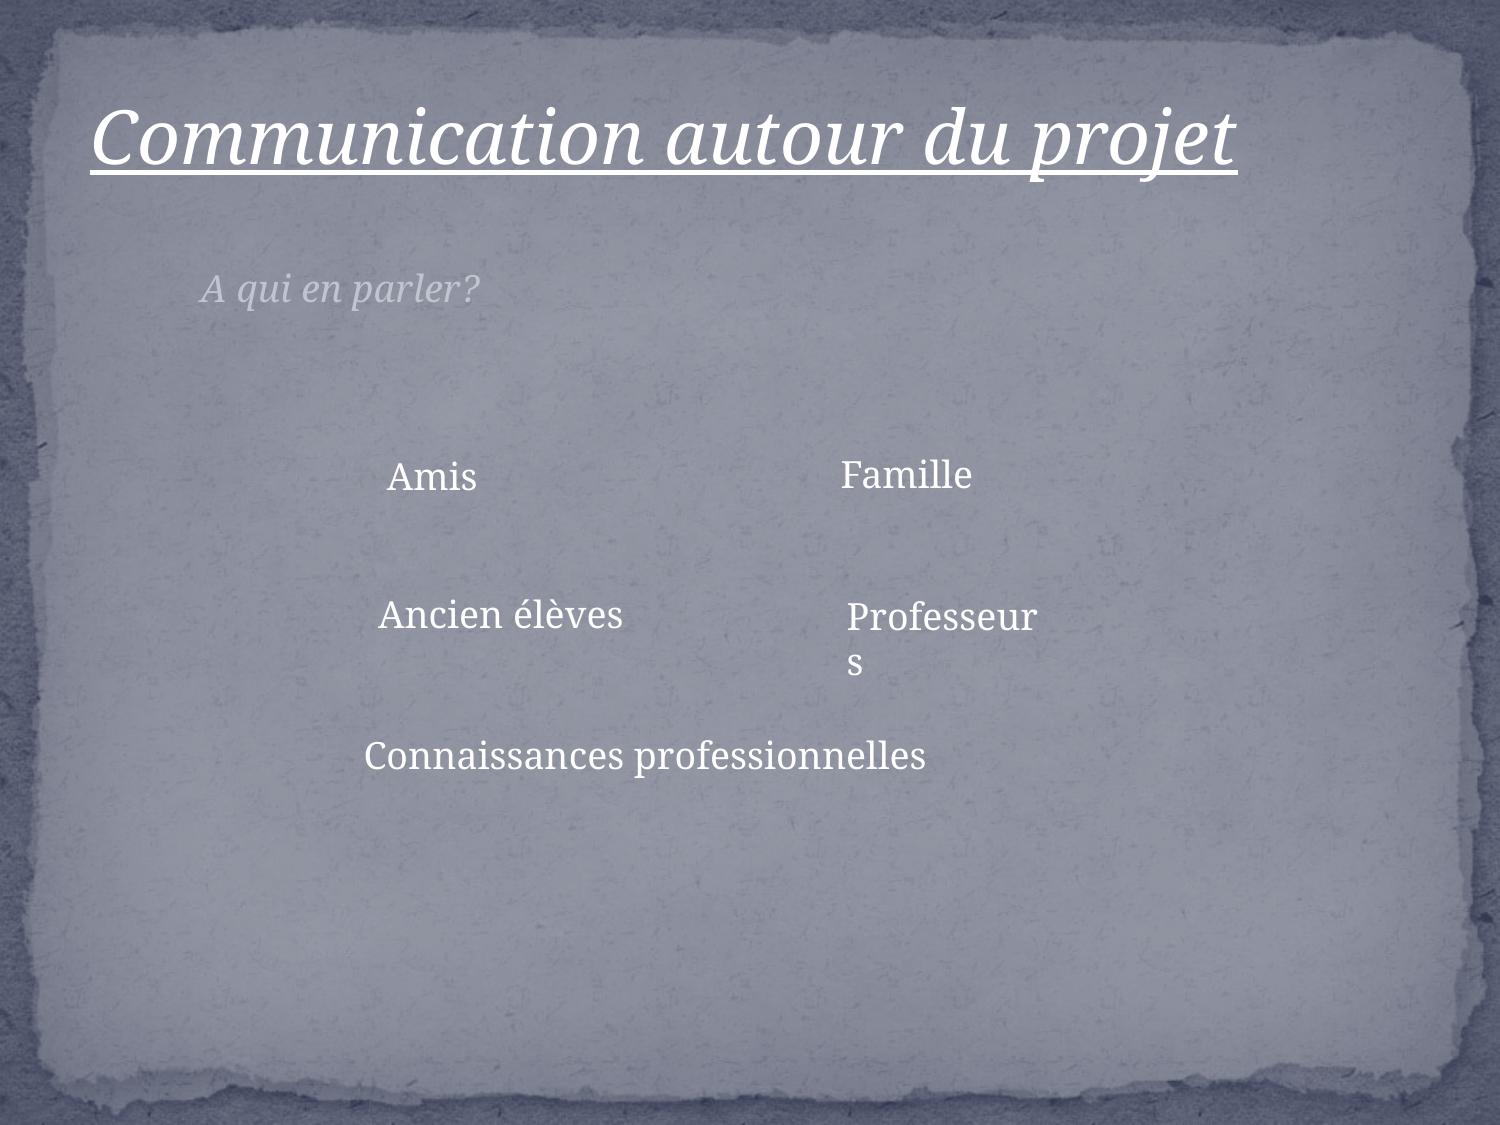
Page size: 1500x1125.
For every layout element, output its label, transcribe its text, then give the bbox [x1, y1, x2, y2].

text_box Communication autour du projet [75, 81, 1253, 187]
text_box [377, 446, 1058, 784]
text_box A qui en parler? [185, 257, 495, 318]
